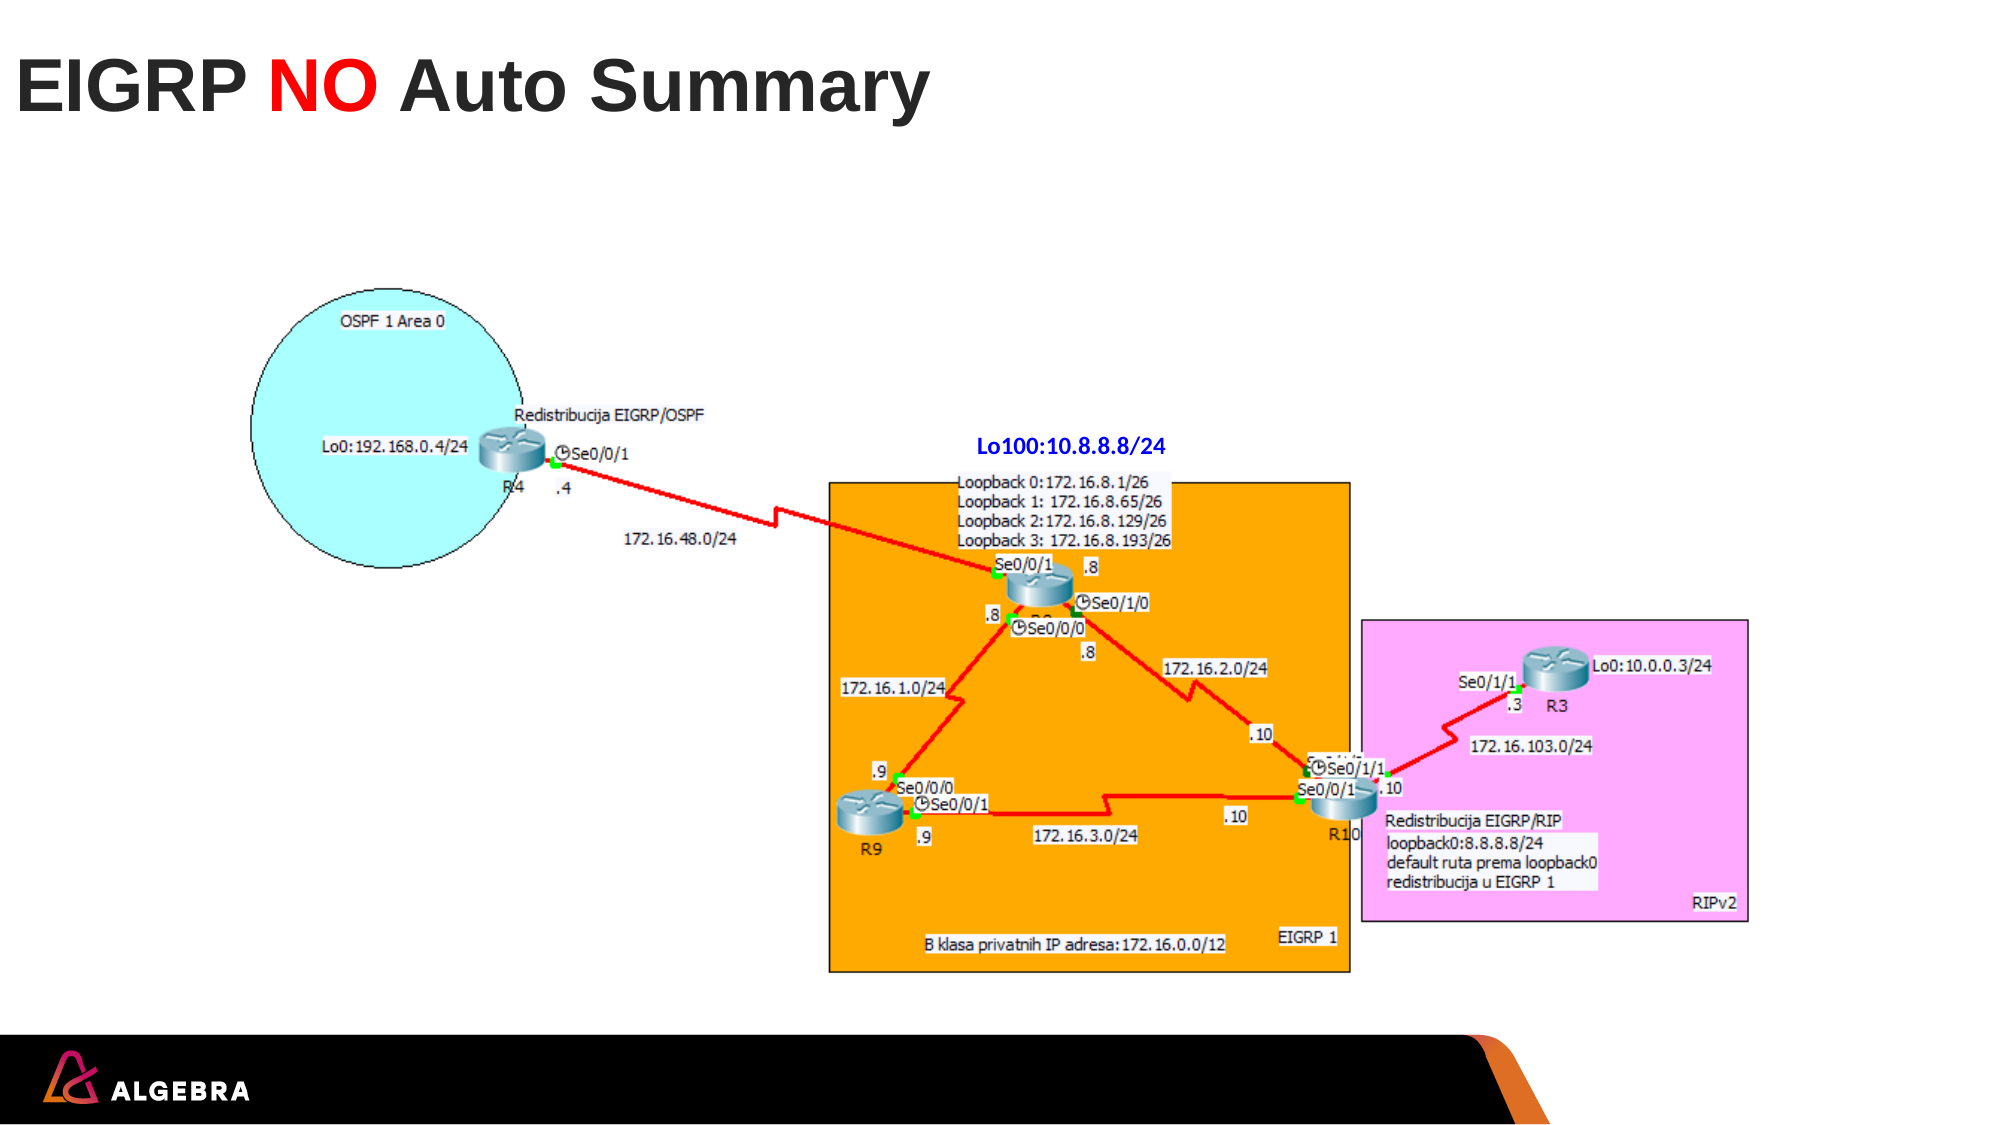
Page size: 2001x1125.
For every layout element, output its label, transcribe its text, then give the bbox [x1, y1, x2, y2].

picture [249, 269, 1752, 985]
picture [0, 1034, 1733, 1125]
title EIGRP NO Auto Summary [0, 0, 1739, 176]
